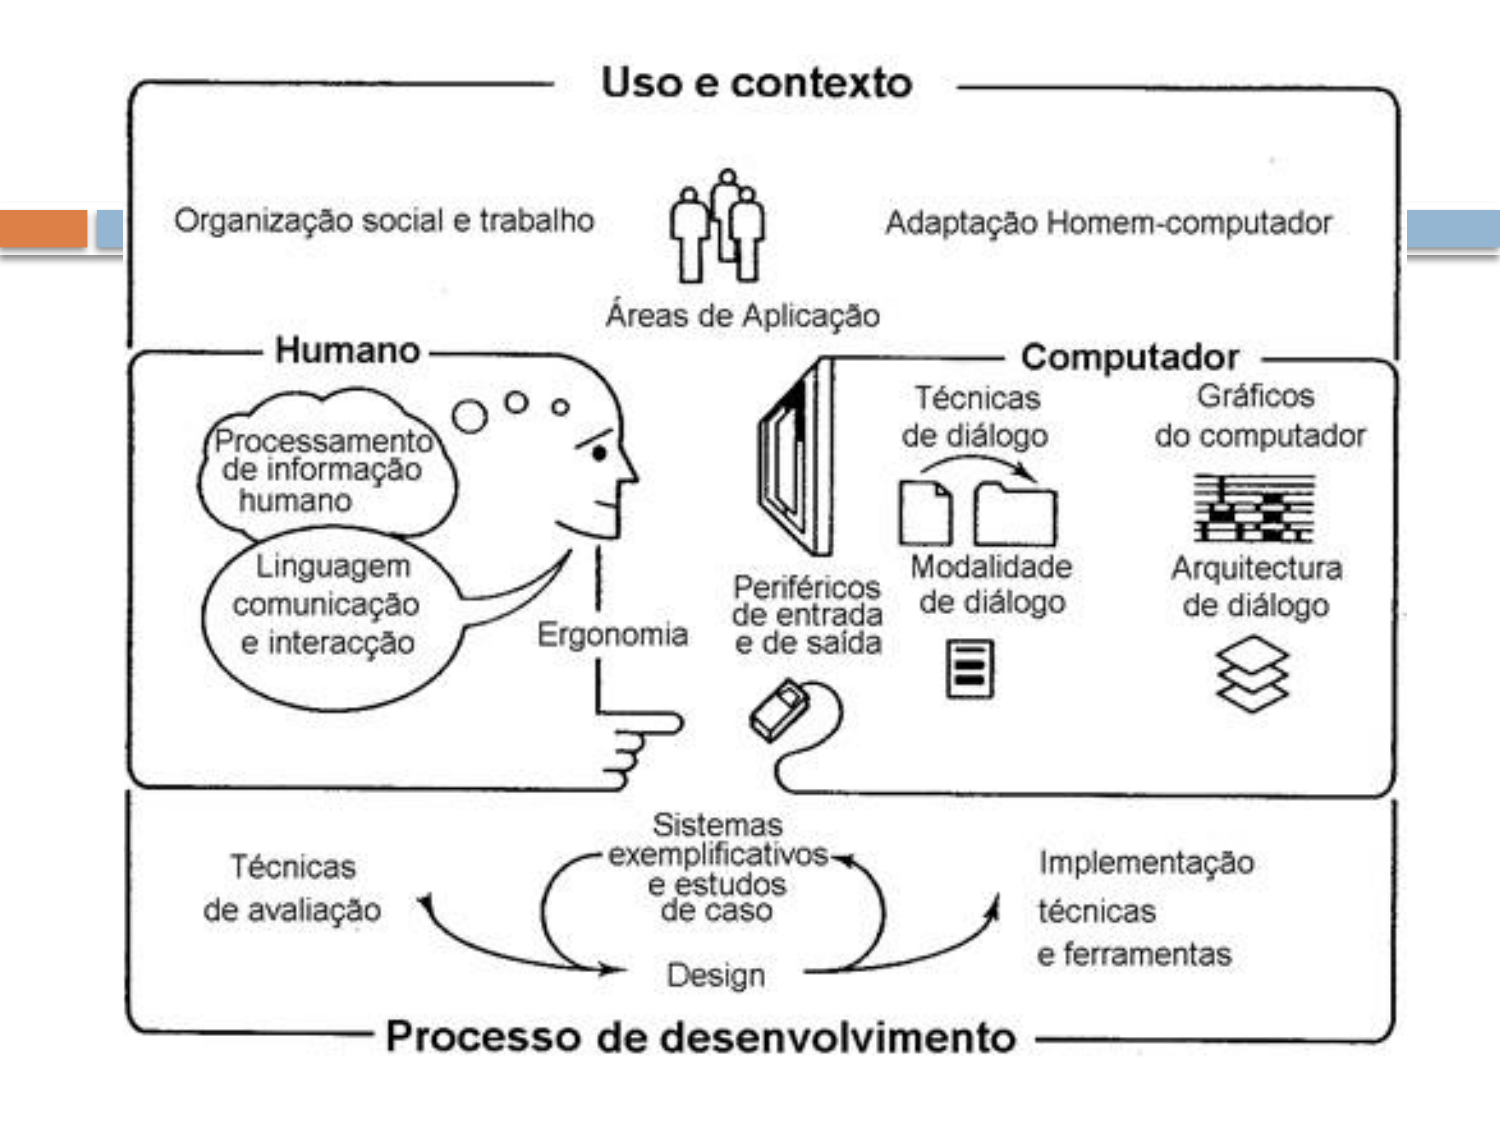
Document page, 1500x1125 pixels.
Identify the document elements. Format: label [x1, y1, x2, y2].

picture [123, 54, 1407, 1059]
